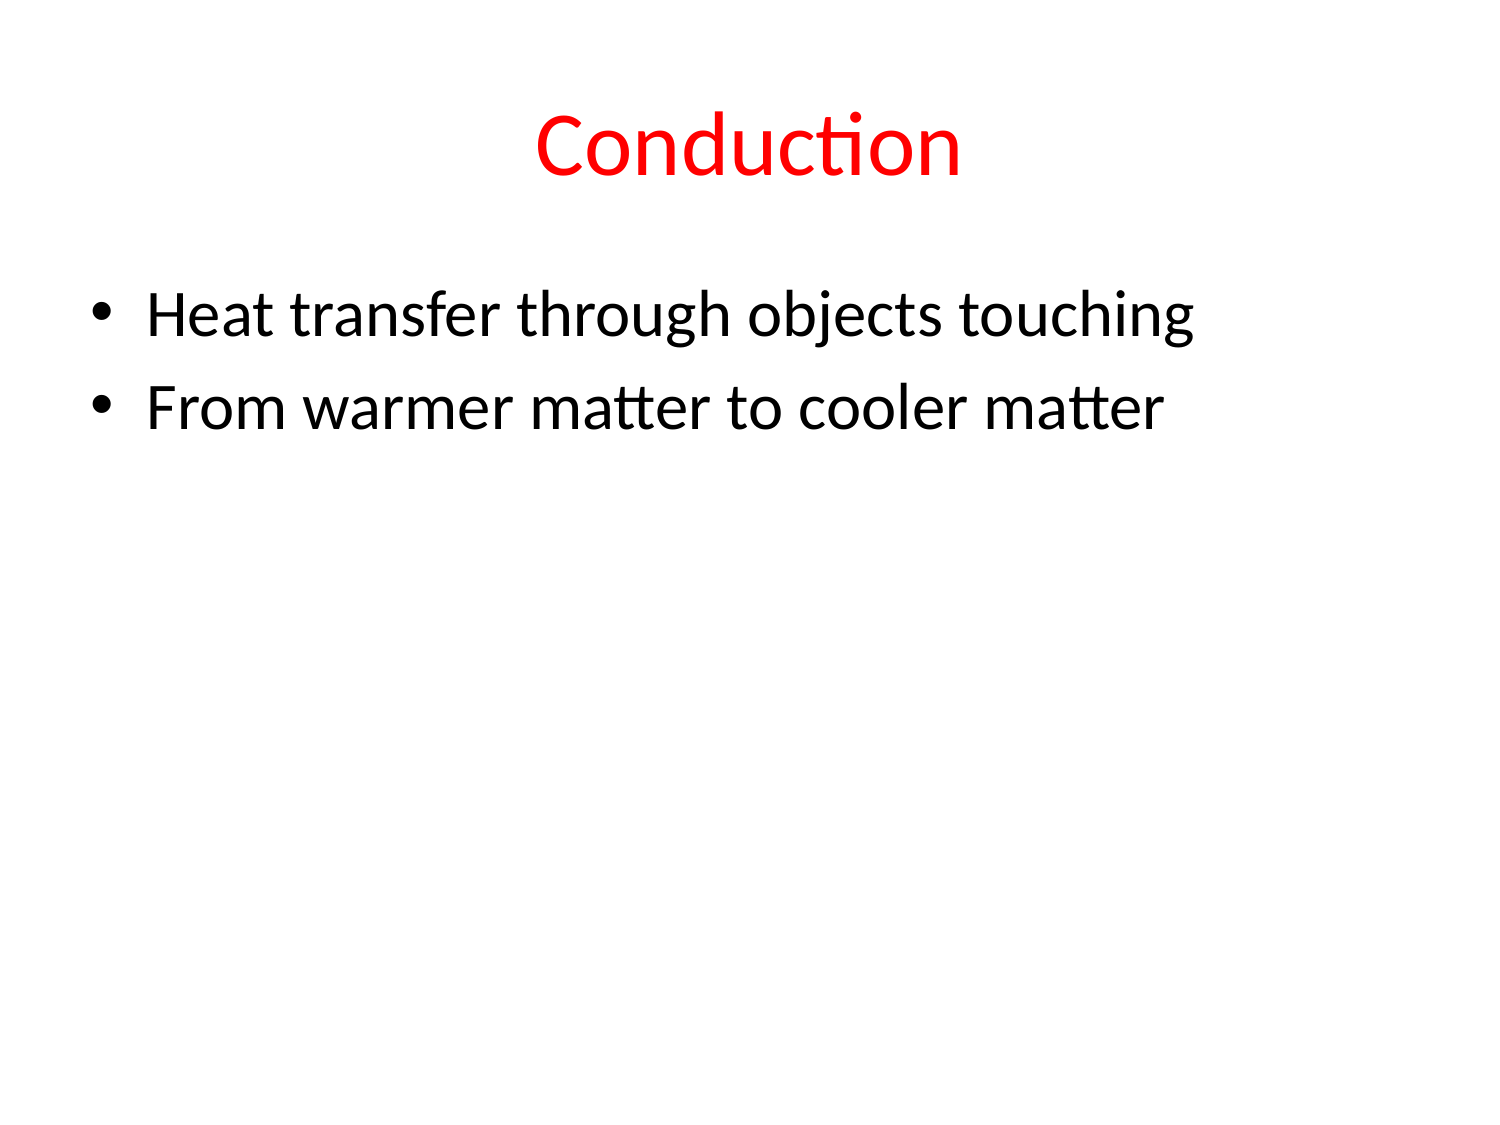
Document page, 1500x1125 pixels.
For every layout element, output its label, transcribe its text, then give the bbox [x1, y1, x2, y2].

list Heat transfer through objects touching From warmer matter to cooler matter [75, 262, 1425, 1005]
title Conduction [75, 45, 1425, 233]
